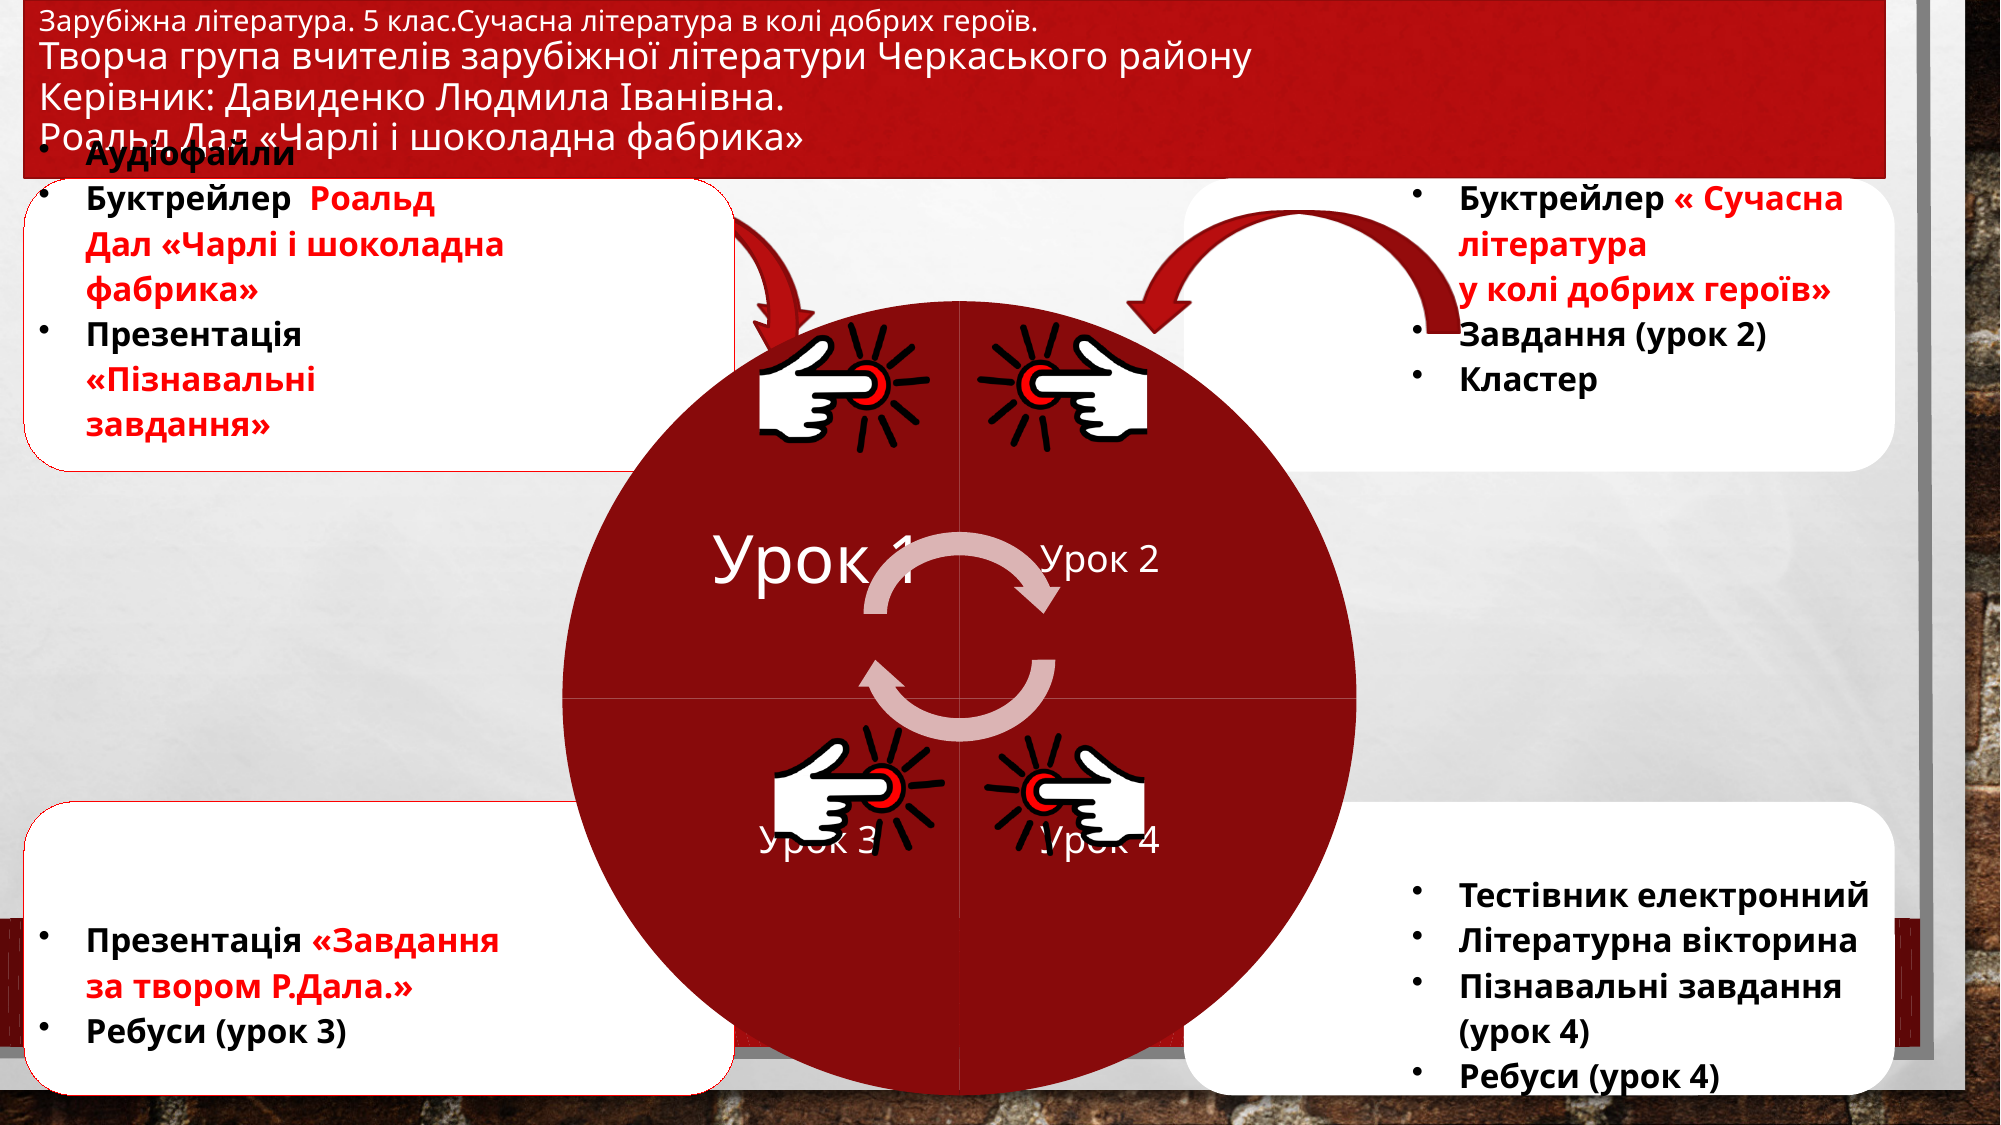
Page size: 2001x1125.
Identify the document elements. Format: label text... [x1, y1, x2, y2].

picture [976, 210, 1462, 453]
title Зарубіжна література. 5 клас.Сучасна література в колі добрих героїв. Творча група вчителів зарубіжної літератури Черкаського району Керівник: Давиденко Людмила Іванівна. Роальд Дал «Чарлі і шоколадна фабрика» [23, 0, 1886, 177]
picture [770, 725, 945, 856]
picture [983, 733, 1147, 857]
picture [755, 322, 930, 453]
picture [0, 0, 2000, 1125]
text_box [23, 177, 1895, 1096]
